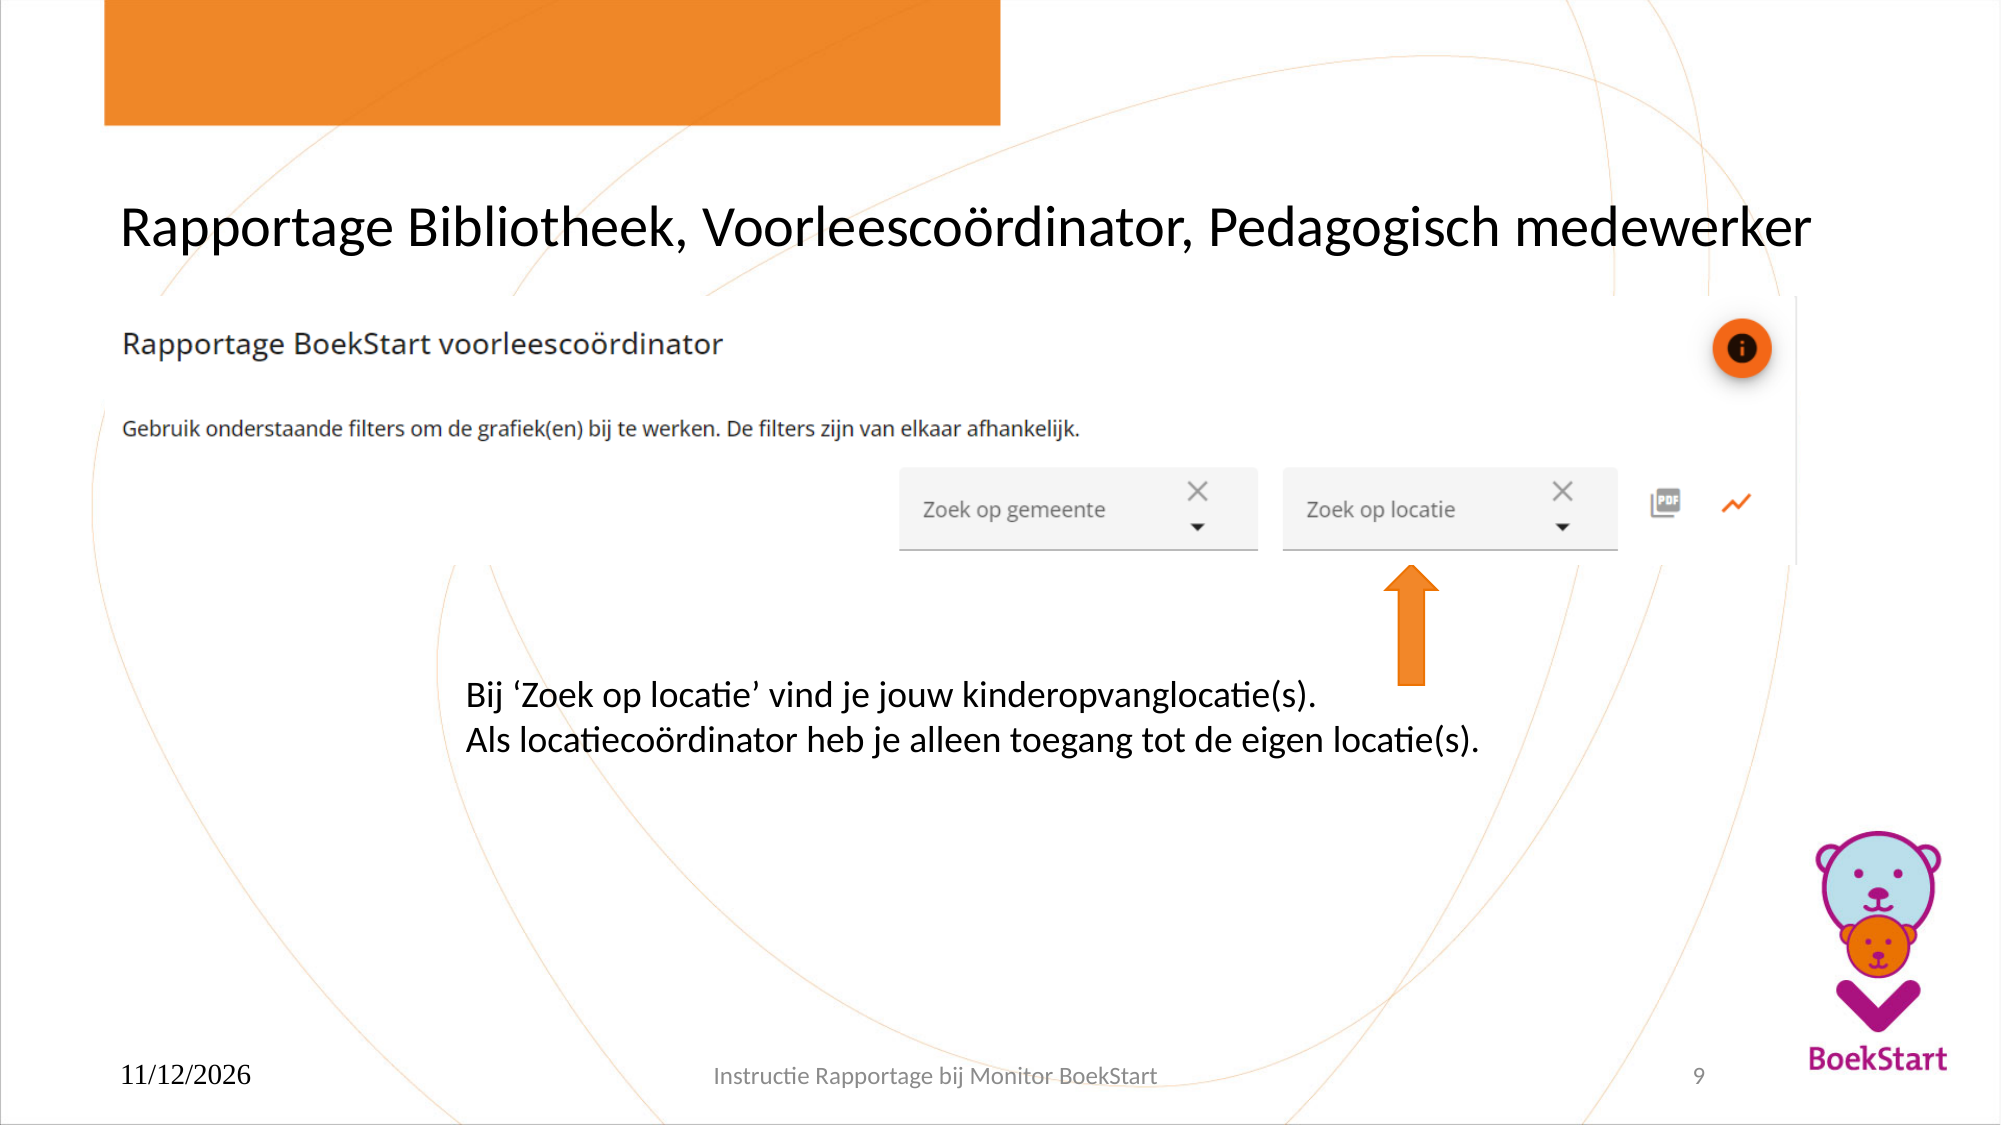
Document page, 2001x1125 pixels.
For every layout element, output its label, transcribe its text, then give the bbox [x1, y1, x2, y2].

picture [0, 0, 2001, 1125]
slide_number 9 [1623, 1044, 1775, 1105]
text_box [1383, 565, 1440, 686]
footer Instructie Rapportage bij Monitor BoekStart [486, 1044, 1386, 1105]
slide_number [105, 1042, 452, 1103]
text_box Bij ‘Zoek op locatie’ vind je jouw kinderopvanglocatie(s). Als locatiecoördinator heb je alleen toegang tot de eigen locatie(s). [451, 617, 1632, 768]
title Rapportage Bibliotheek, Voorleescoördinator, Pedagogisch medewerker [105, 158, 1863, 297]
